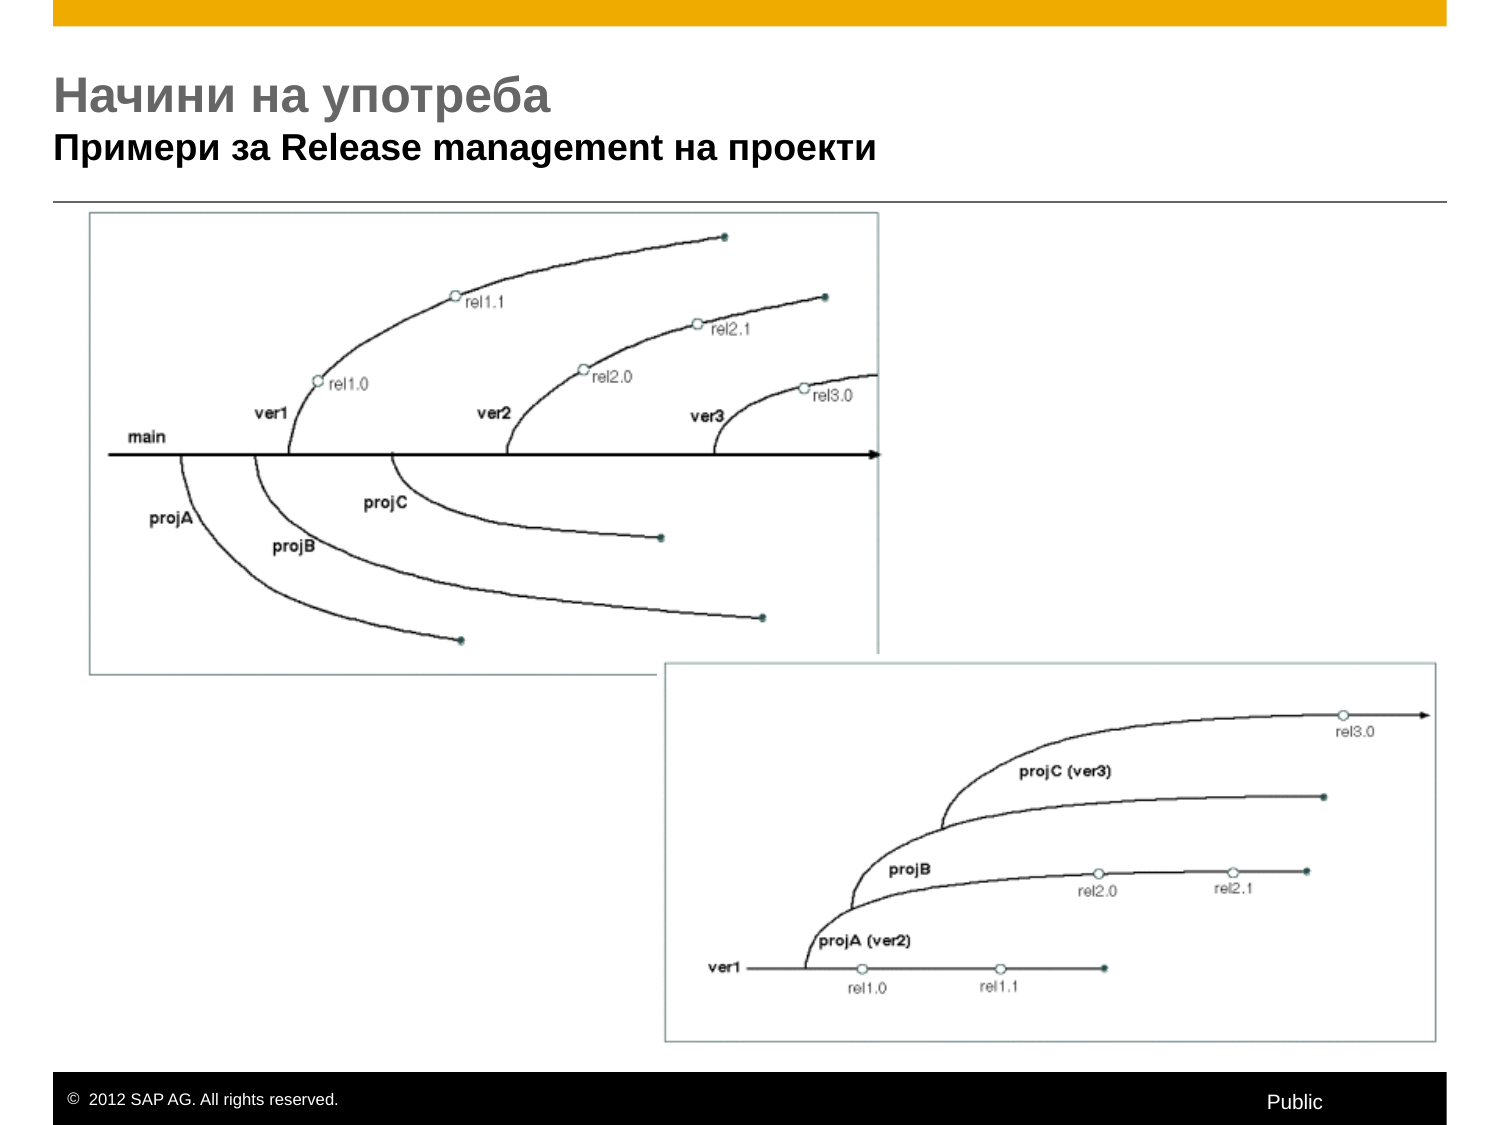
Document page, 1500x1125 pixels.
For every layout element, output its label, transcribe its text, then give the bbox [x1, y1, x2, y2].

title Начини на употреба Примери за Release management на проекти [53, 53, 1447, 178]
picture [83, 206, 1444, 1049]
